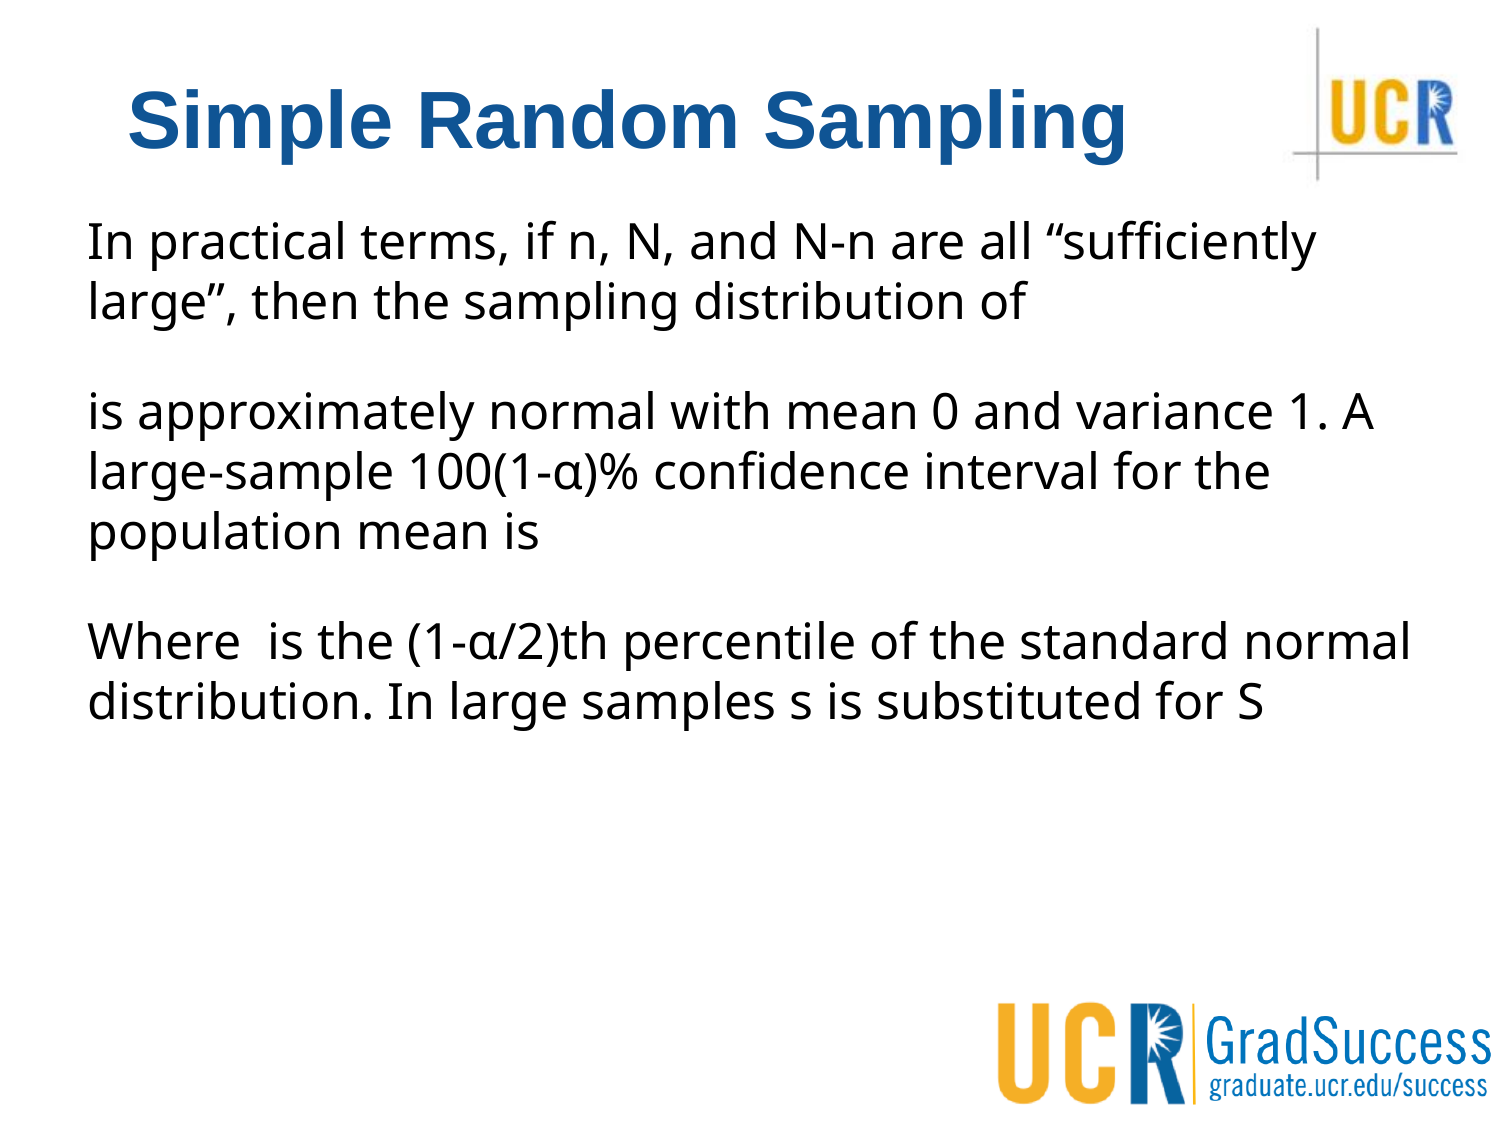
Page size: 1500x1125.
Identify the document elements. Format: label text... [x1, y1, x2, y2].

picture [1282, 0, 1500, 196]
title Simple Random Sampling [112, 13, 1388, 172]
